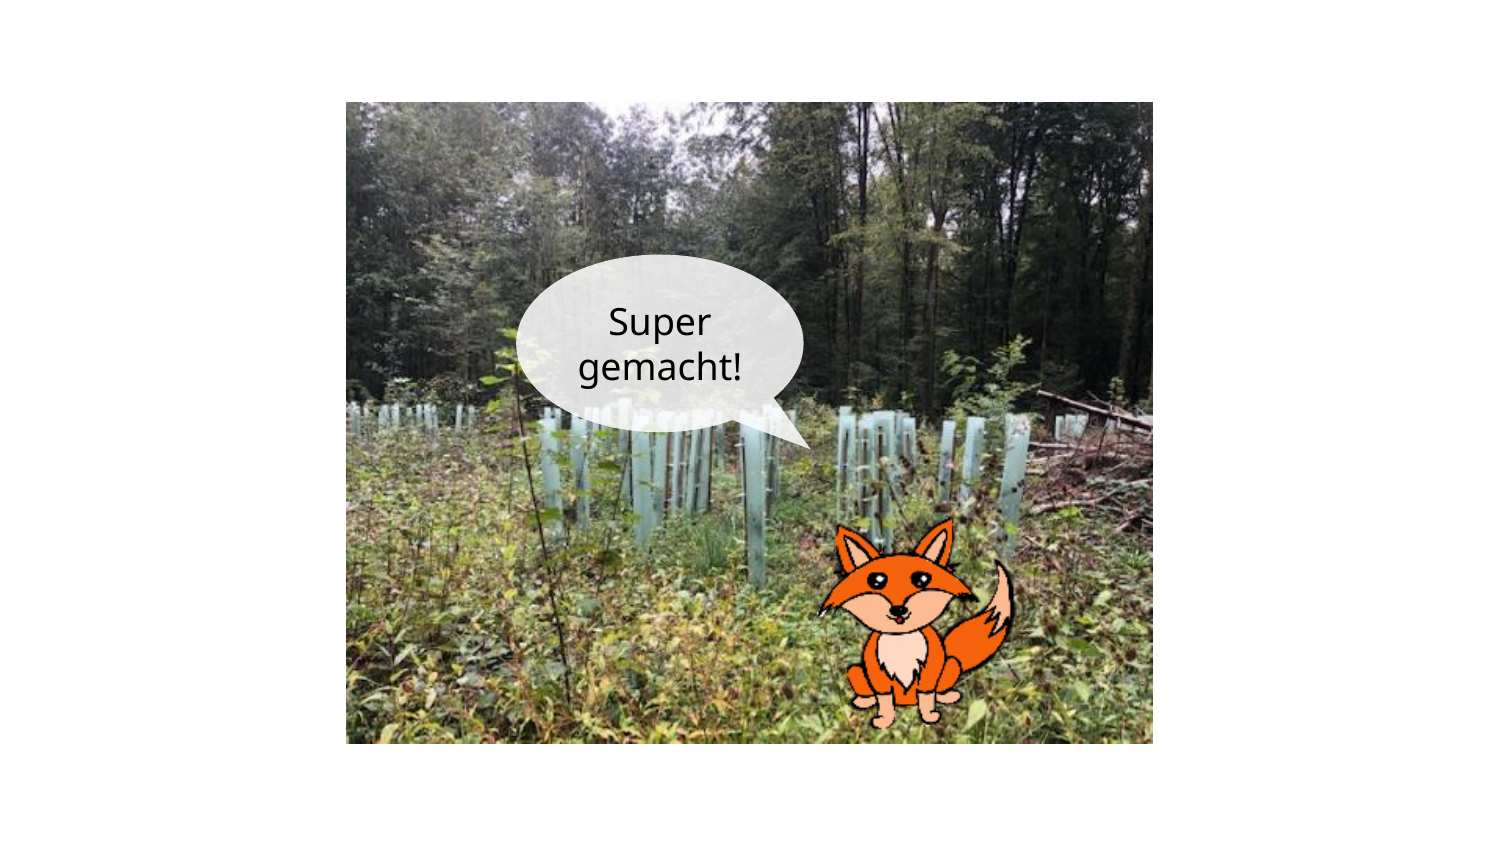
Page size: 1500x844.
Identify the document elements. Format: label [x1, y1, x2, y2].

text_box [346, 102, 1153, 744]
